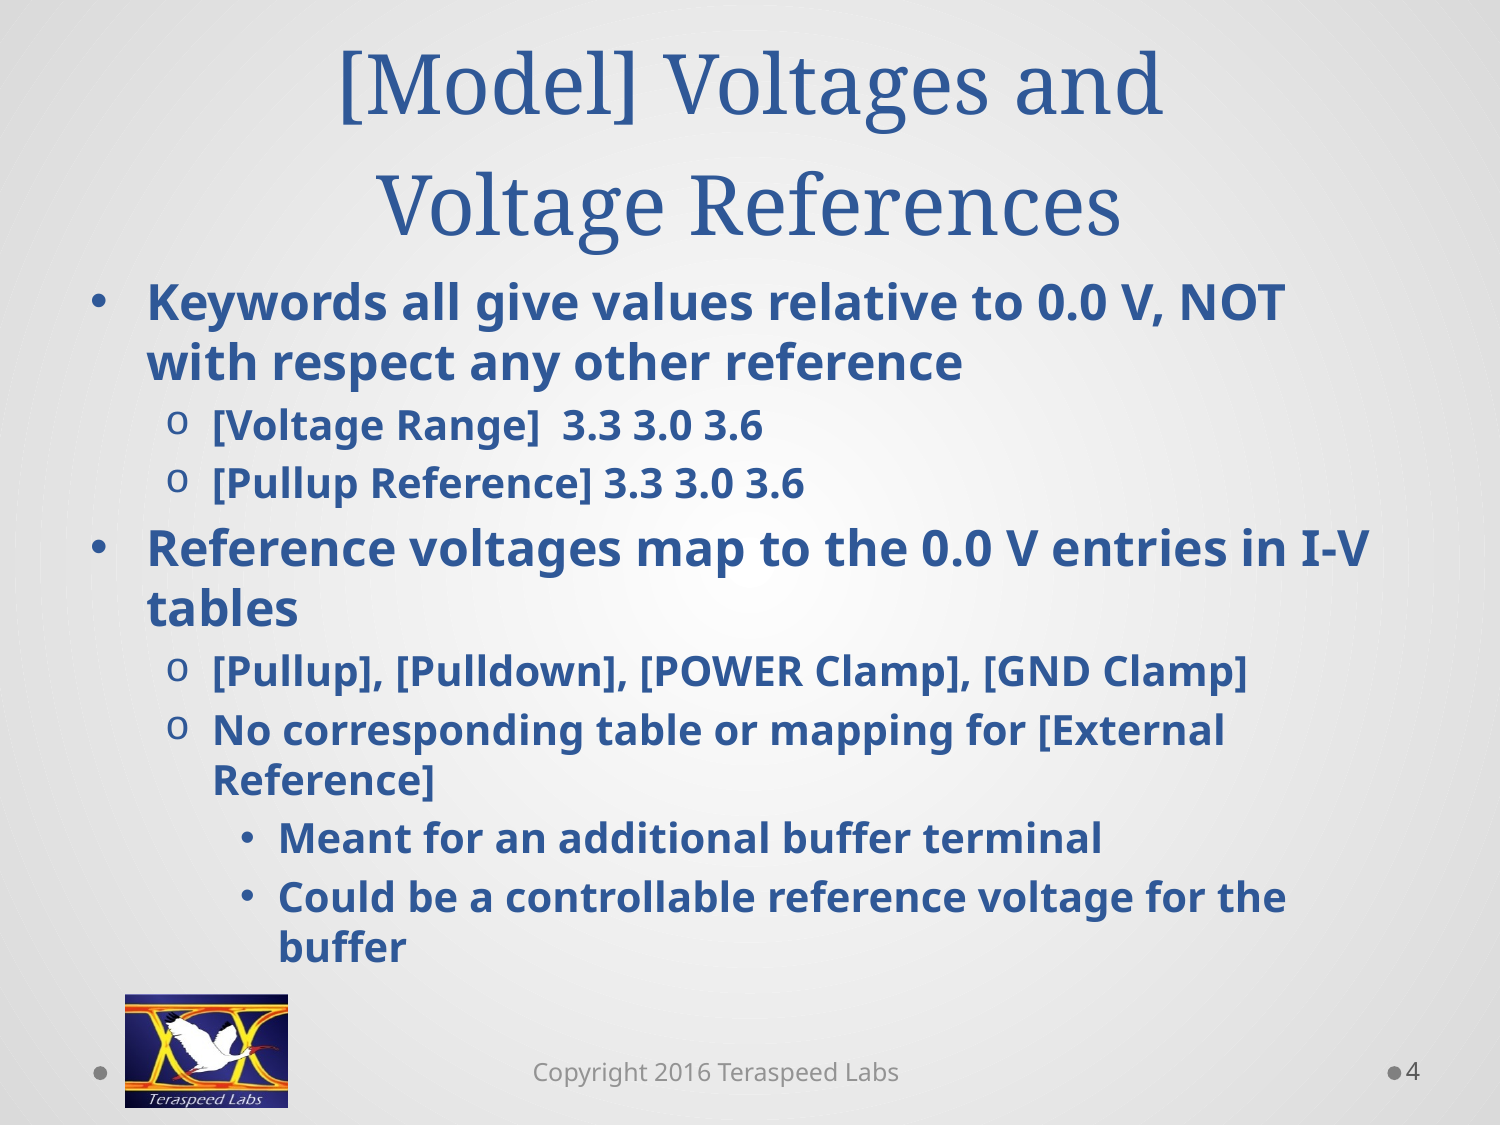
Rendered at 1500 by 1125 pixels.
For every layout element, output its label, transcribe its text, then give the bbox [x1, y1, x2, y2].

picture [125, 1005, 288, 1108]
footer Copyright 2016 Teraspeed Labs [525, 1043, 993, 1103]
list Keywords all give values relative to 0.0 V, NOT with respect any other reference [Voltage Range] 3.3 3.0 3.6 [Pullup Reference] 3.3 3.0 3.6 Reference voltages map to the 0.0 V entries in I-V tables [Pullup], [Pulldown], [POWER Clamp], [GND Clamp] No corresponding table or mapping for [External Reference] Meant for an additional buffer terminal Could be a controllable reference voltage for the buffer [75, 262, 1425, 1005]
slide_number 4 [1401, 1042, 1494, 1103]
title [Model] Voltages and Voltage References [75, 0, 1425, 262]
